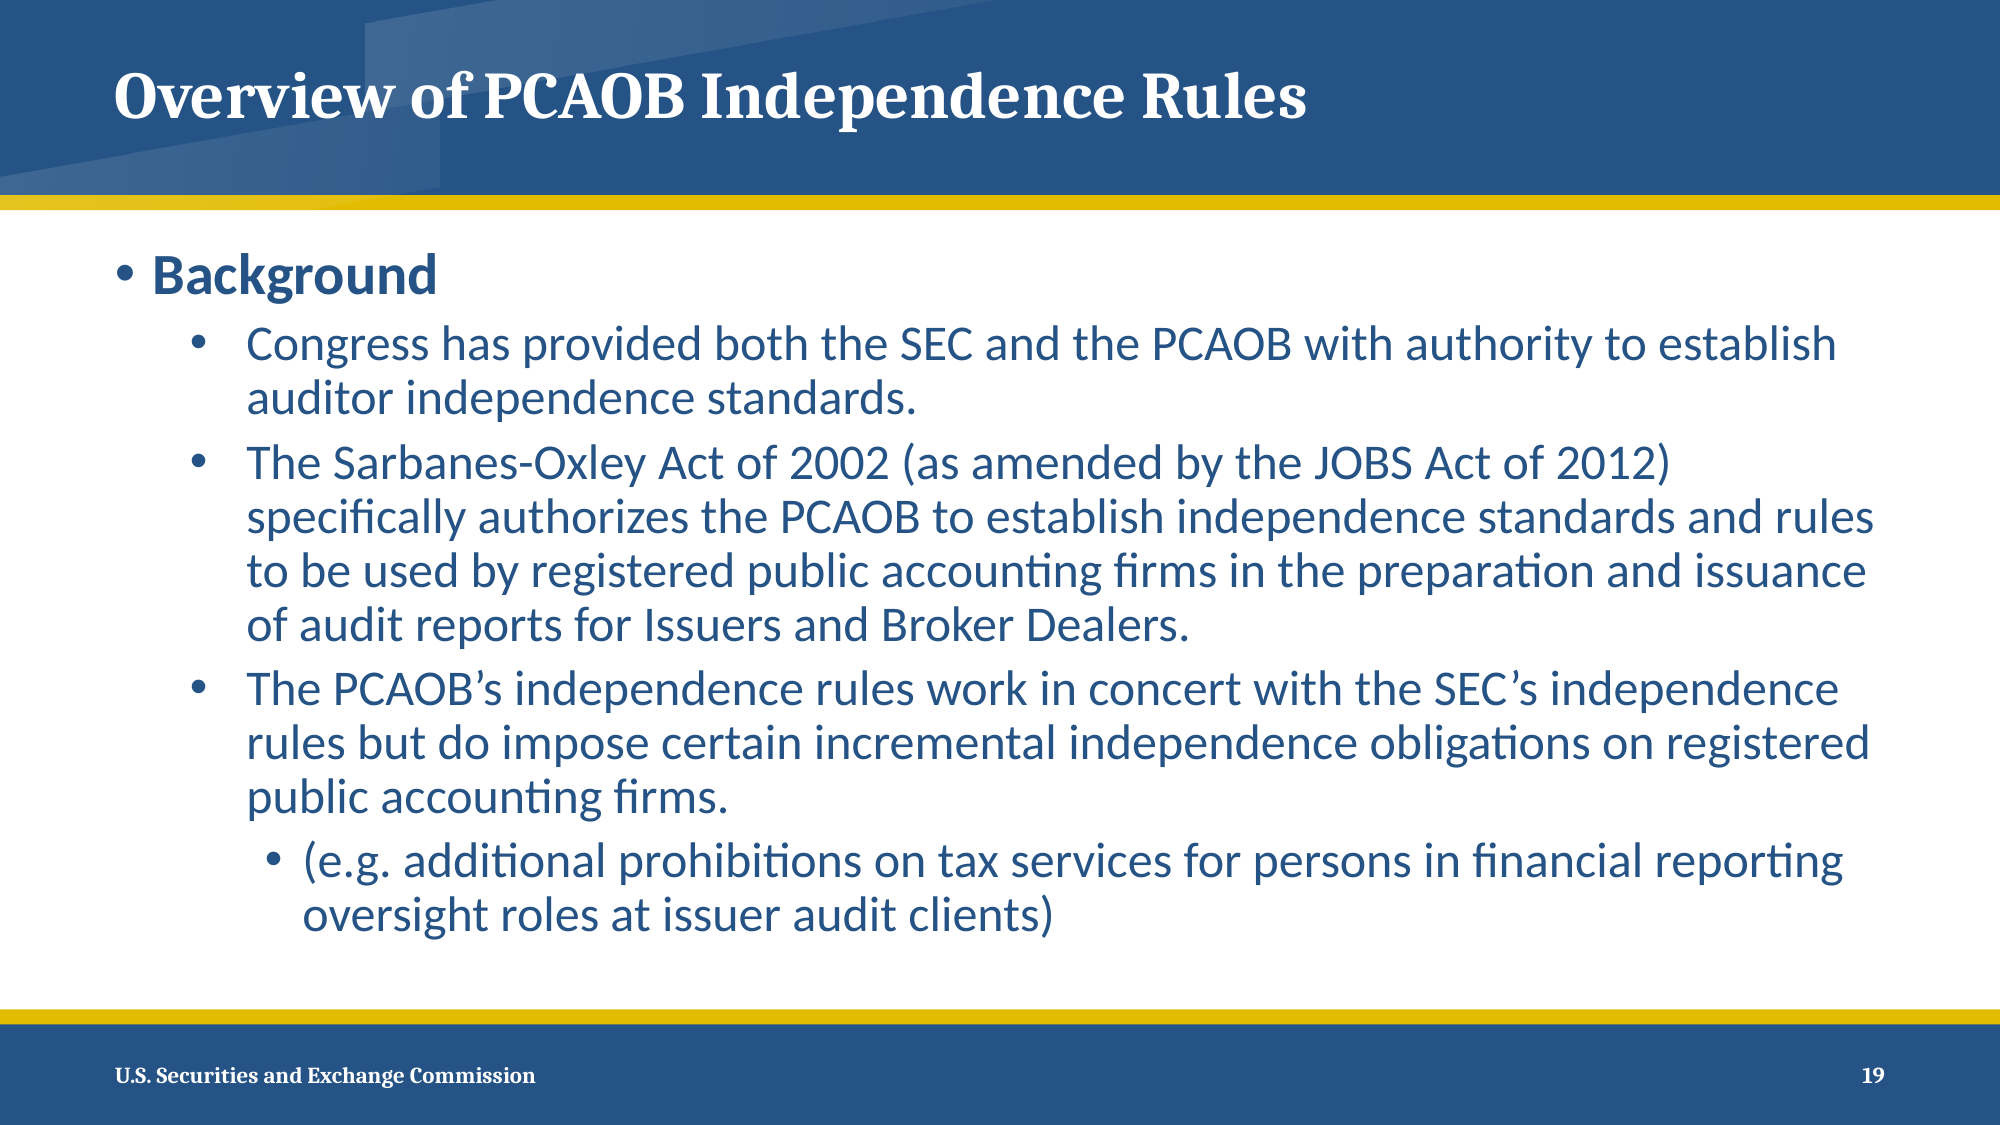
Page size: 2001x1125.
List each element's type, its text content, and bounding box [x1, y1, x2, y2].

slide_number 19 [1449, 1059, 1900, 1090]
title Overview of PCAOB Independence Rules [99, 32, 1900, 161]
list Background Congress has provided both the SEC and the PCAOB with authority to establish auditor independence standards. The Sarbanes-Oxley Act of 2002 (as amended by the JOBS Act of 2012) specifically authorizes the PCAOB to establish independence standards and rules to be used by registered public accounting firms in the preparation and issuance of audit reports for Issuers and Broker Dealers. The PCAOB’s independence rules work in concert with the SEC’s independence rules but do impose certain incremental independence obligations on registered public accounting firms. (e.g. additional prohibitions on tax services for persons in financial reporting oversight roles at issuer audit clients) [99, 236, 1900, 980]
